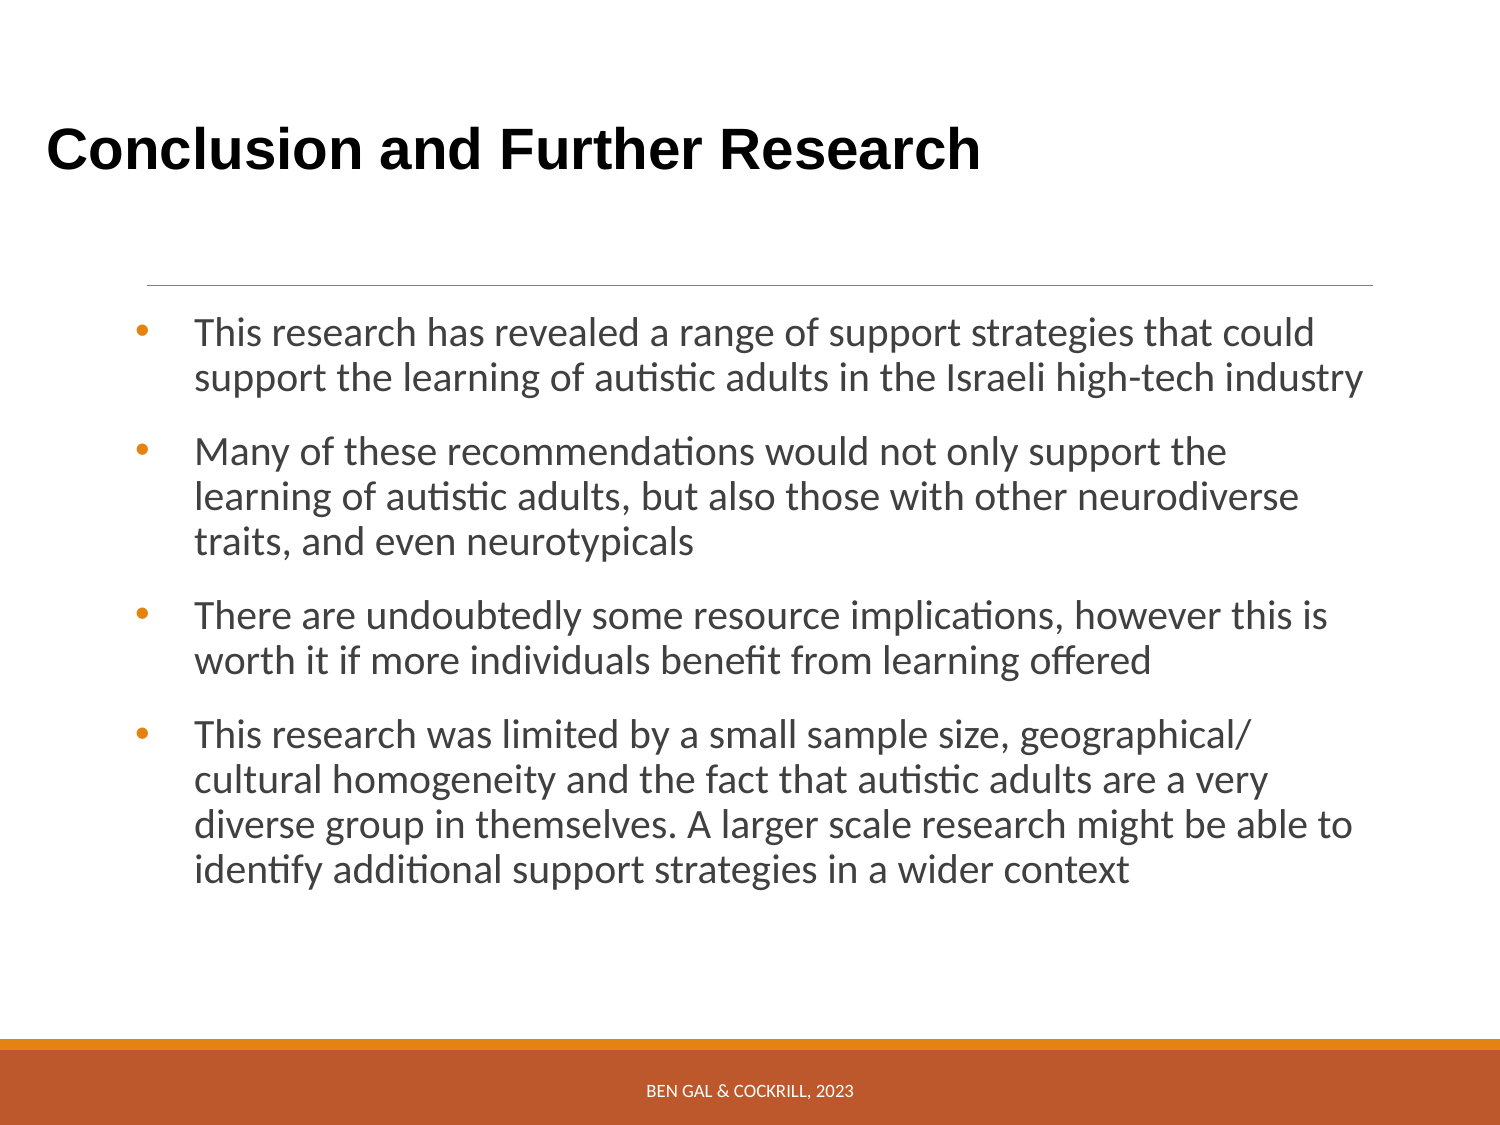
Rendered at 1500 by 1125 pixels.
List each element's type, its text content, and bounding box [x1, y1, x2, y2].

text_box Conclusion and Further Research [32, 33, 1468, 189]
list This research has revealed a range of support strategies that could support the learning of autistic adults in the Israeli high-tech industry Many of these recommendations would not only support the learning of autistic adults, but also those with other neurodiverse traits, and even neurotypicals There are undoubtedly some resource implications, however this is worth it if more individuals benefit from learning offered This research was limited by a small sample size, geographical/ cultural homogeneity and the fact that autistic adults are a very diverse group in themselves. A larger scale research might be able to identify additional support strategies in a wider context [135, 302, 1373, 963]
footer Ben Gal & Cockrill, 2023 [453, 1059, 1047, 1120]
